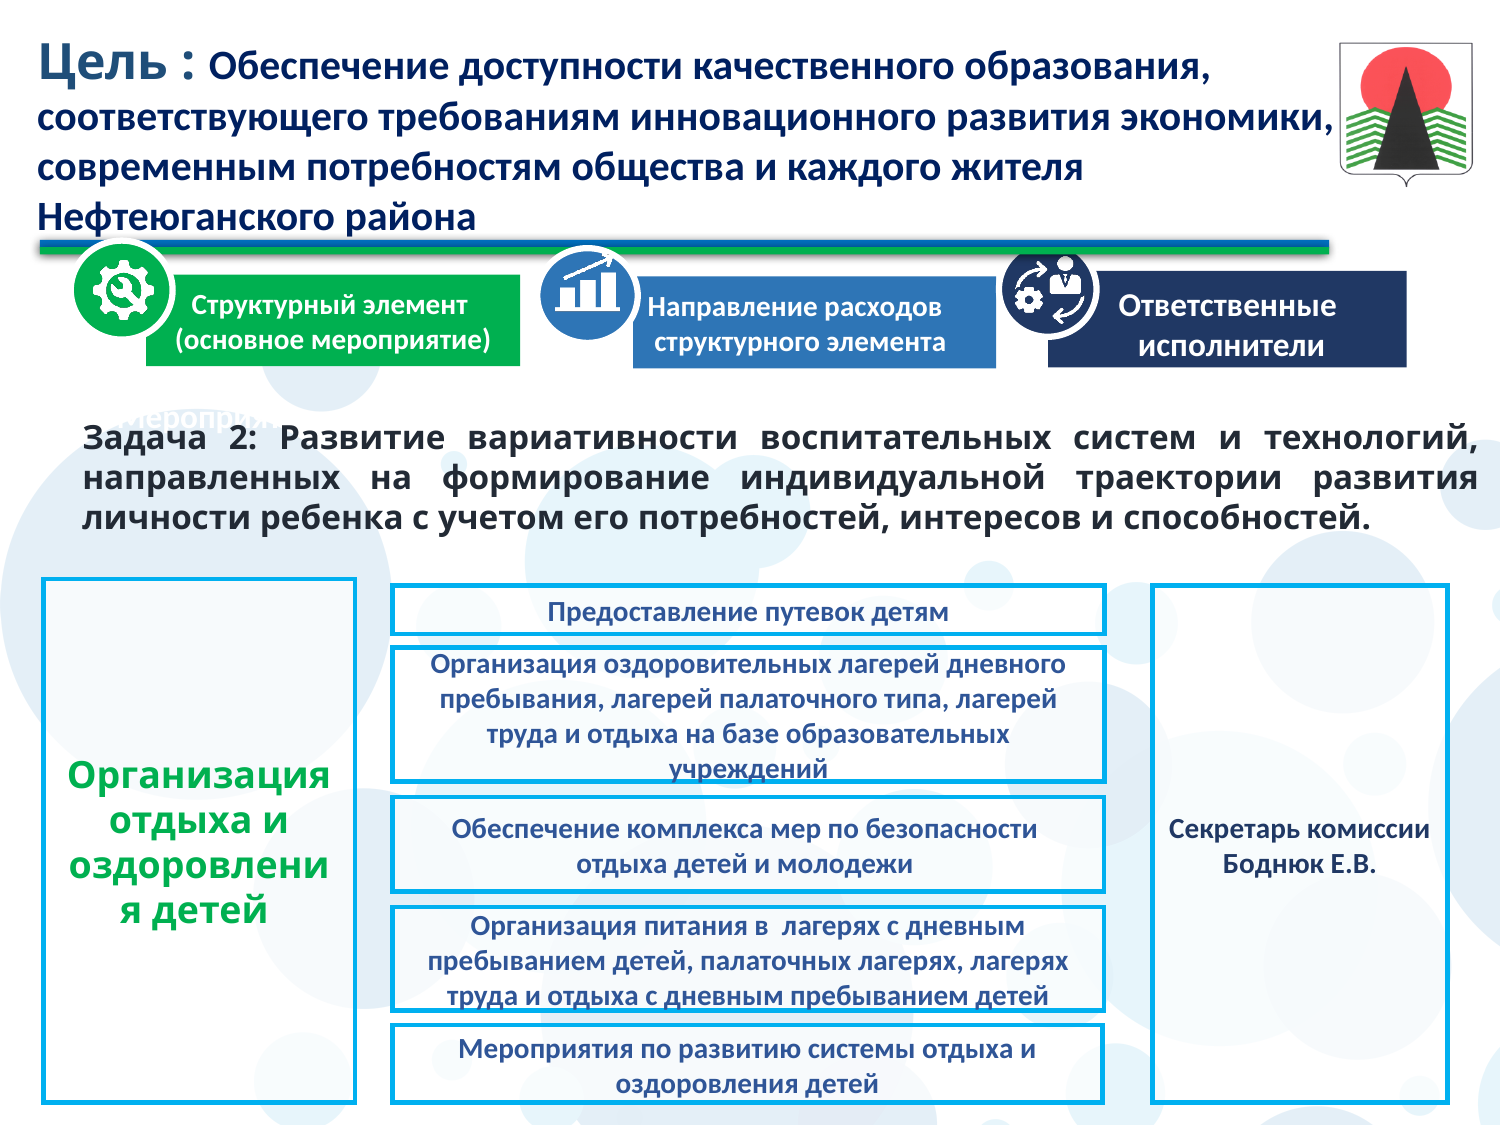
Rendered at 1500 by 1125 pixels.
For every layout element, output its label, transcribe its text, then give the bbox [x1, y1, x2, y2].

text_box Направление расходов структурного элемента [632, 275, 997, 368]
text_box Мероприятия по развитию системы отдыха и оздоровления детей [392, 1024, 1103, 1104]
text_box Цель : Обеспечение доступности качественного образования, соответствующего требованиям инновационного развития экономики, современным потребностям общества и каждого жителя Нефтеюганского района [22, 21, 1406, 247]
text_box [1087, 263, 1098, 320]
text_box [39, 239, 1330, 255]
text_box Обеспечение комплекса мер по безопасности отдыха детей и молодежи [392, 796, 1105, 893]
text_box Организация отдыха и оздоровления детей [42, 578, 356, 1104]
text_box Организация питания в лагерях с дневным пребыванием детей, палаточных лагерях, лагерях труда и отдыха с дневным пребыванием детей [392, 906, 1105, 1012]
text_box [536, 258, 639, 344]
text_box Организация оздоровительных лагерей дневного пребывания, лагерей палаточного типа, лагерей труда и отдыха на базе образовательных учреждений [392, 647, 1106, 783]
picture [93, 260, 154, 320]
text_box Ответственные исполнители [1103, 235, 1360, 368]
picture [1338, 41, 1474, 188]
text_box Задача 2: Развитие вариативности воспитательных систем и технологий, направленных на формирование индивидуальной траектории развития личности ребенка с учетом его потребностей, интересов и способностей. [67, 368, 1496, 584]
text_box [1047, 270, 1103, 368]
text_box [69, 255, 174, 341]
text_box [997, 263, 1083, 338]
text_box Структурный элемент (основное мероприятие) [145, 274, 521, 367]
text_box Секретарь комиссии Боднюк Е.В. [1151, 584, 1449, 1104]
text_box Предоставление путевок детям [392, 584, 1106, 635]
text_box [1360, 270, 1408, 368]
picture [1012, 256, 1087, 324]
picture [555, 249, 620, 314]
